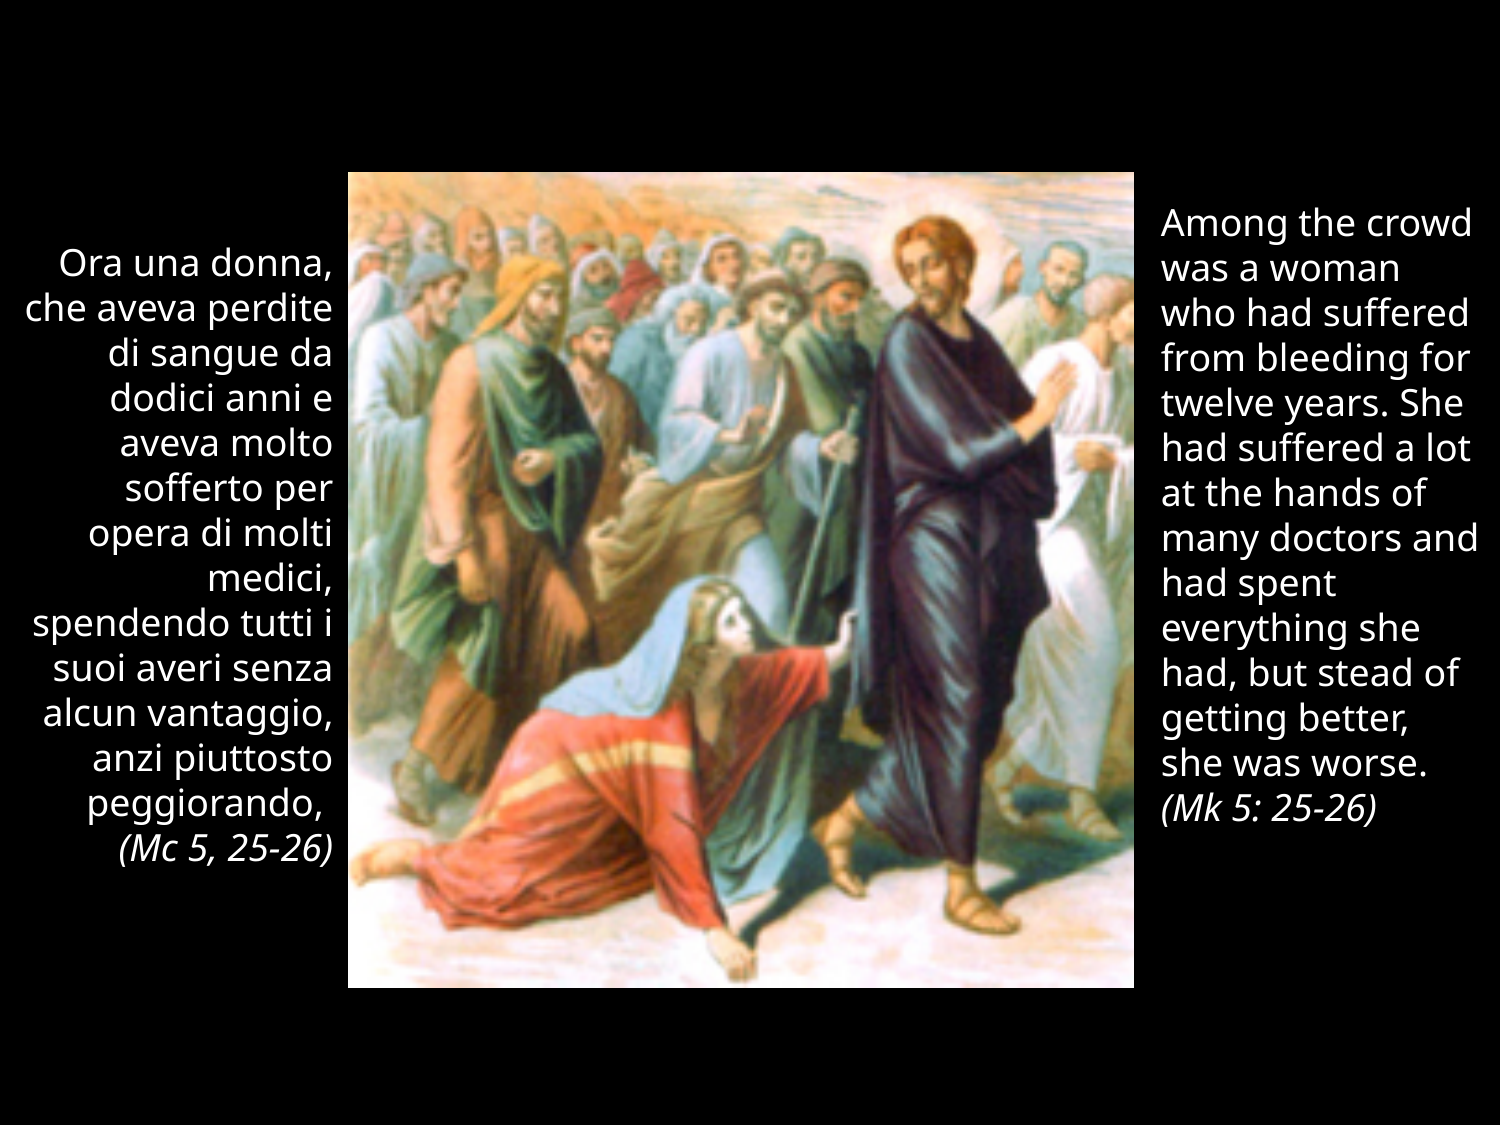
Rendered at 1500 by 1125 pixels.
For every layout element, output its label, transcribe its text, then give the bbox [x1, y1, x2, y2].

text_box Ora una donna, che aveva perdite di sangue da dodici anni e aveva molto sofferto per opera di molti medici, spendendo tutti i suoi averi senza alcun vantaggio, anzi piuttosto peggiorando, (Mc 5, 25-26) [0, 231, 348, 877]
picture [348, 172, 1134, 988]
text_box Among the crowd was a woman who had suffered from bleeding for twelve years. She had suffered a lot at the hands of many doctors and had spent everything she had, but stead of getting better, she was worse. (Mk 5: 25-26) [1146, 191, 1495, 837]
